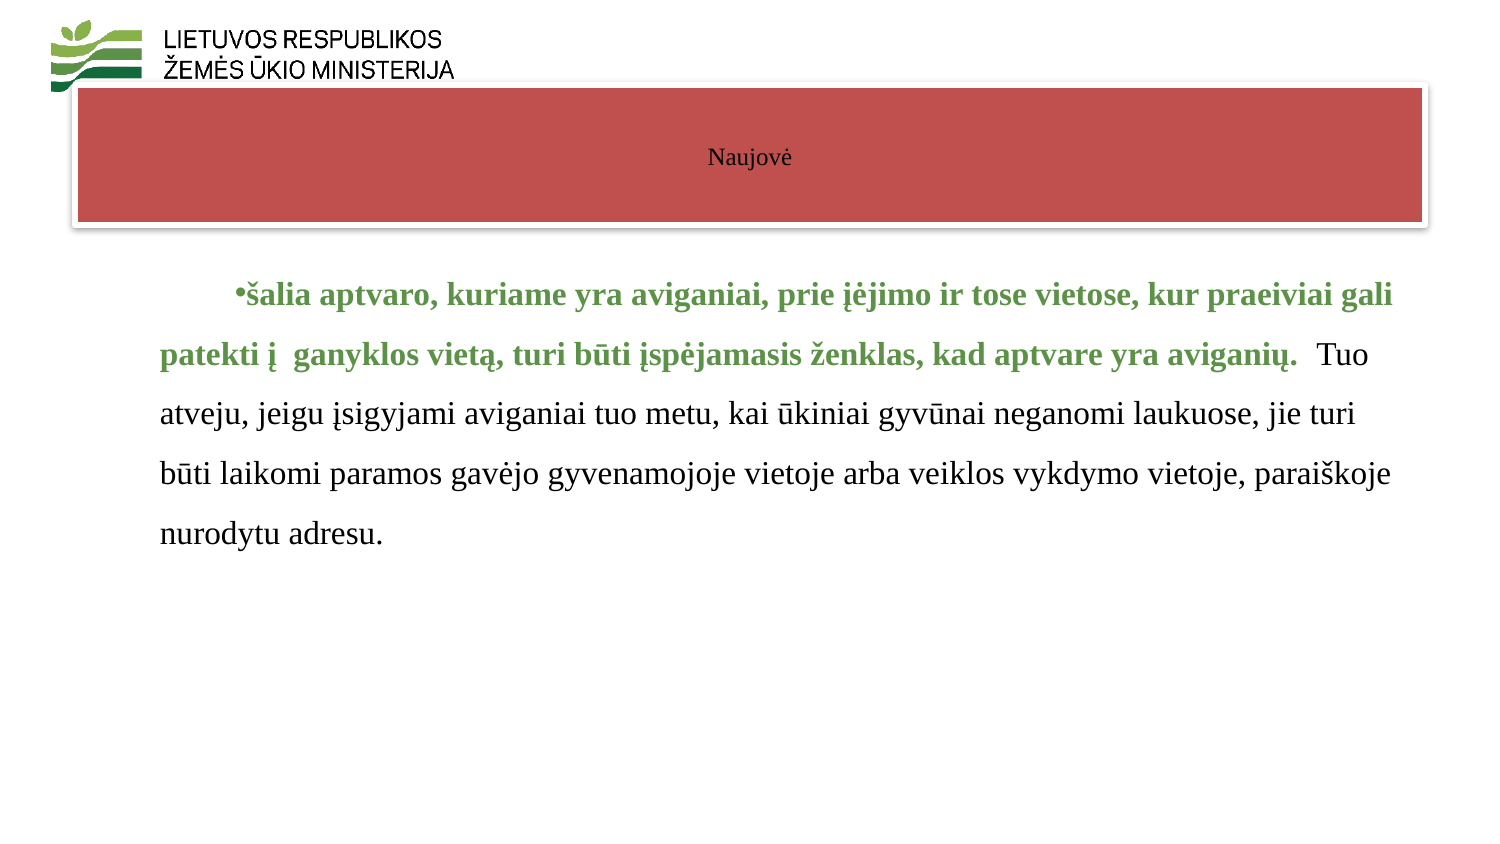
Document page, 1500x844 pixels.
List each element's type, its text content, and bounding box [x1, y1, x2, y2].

list šalia aptvaro, kuriame yra aviganiai, prie įėjimo ir tose vietose, kur praeiviai gali patekti į ganyklos vietą, turi būti įspėjamasis ženklas, kad aptvare yra aviganių. Tuo atveju, jeigu įsigyjami aviganiai tuo metu, kai ūkiniai gyvūnai neganomi laukuose, jie turi būti laikomi paramos gavėjo gyvenamojoje vietoje arba veiklos vykdymo vietoje, paraiškoje nurodytu adresu. [88, 244, 1425, 754]
picture [51, 19, 454, 92]
title Naujovė [72, 82, 1428, 228]
